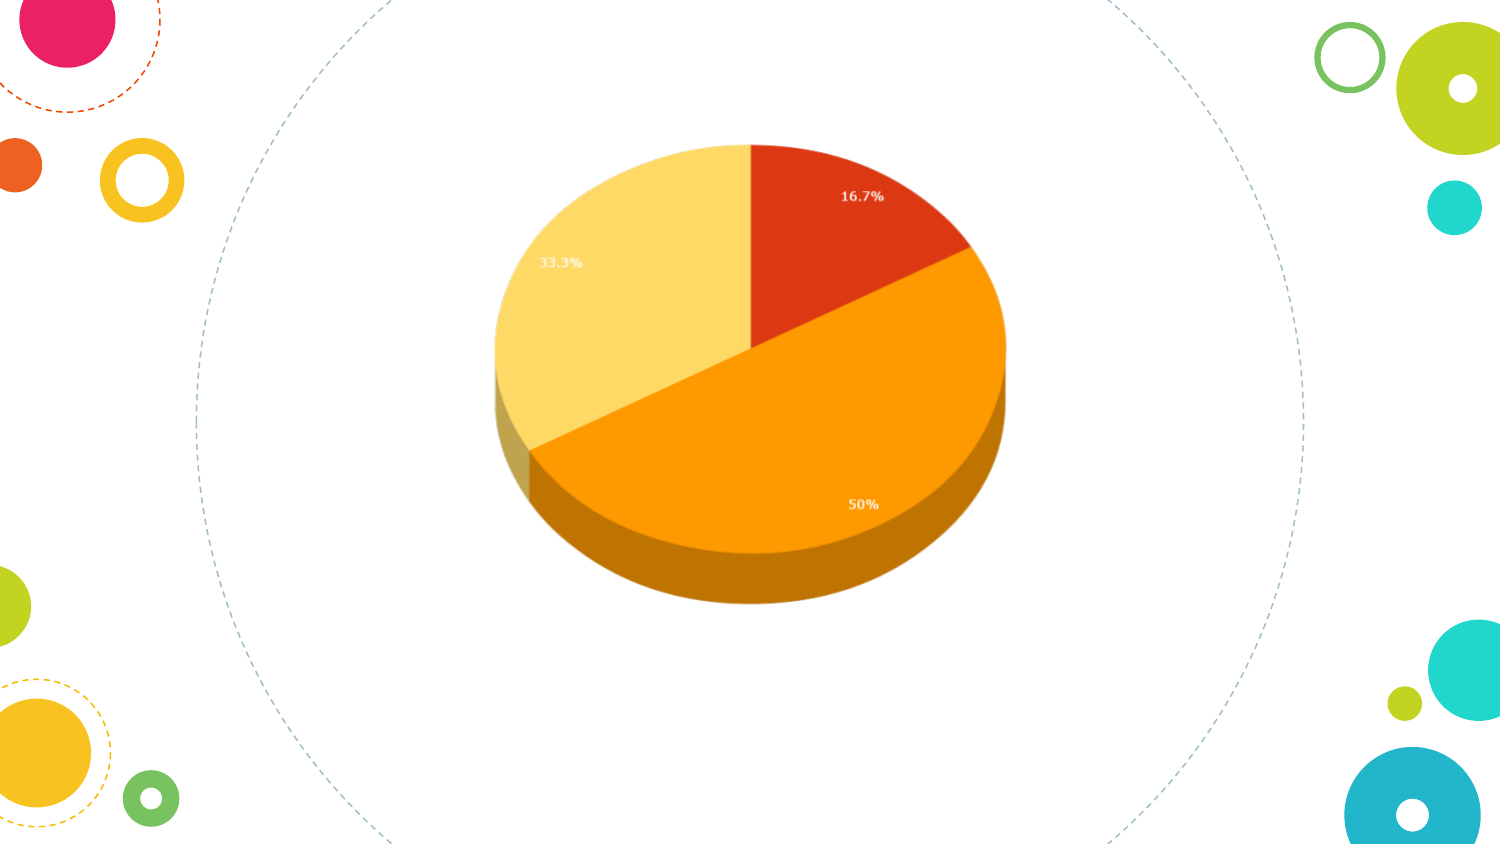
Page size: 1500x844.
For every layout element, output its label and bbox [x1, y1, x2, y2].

picture [443, 120, 1057, 629]
